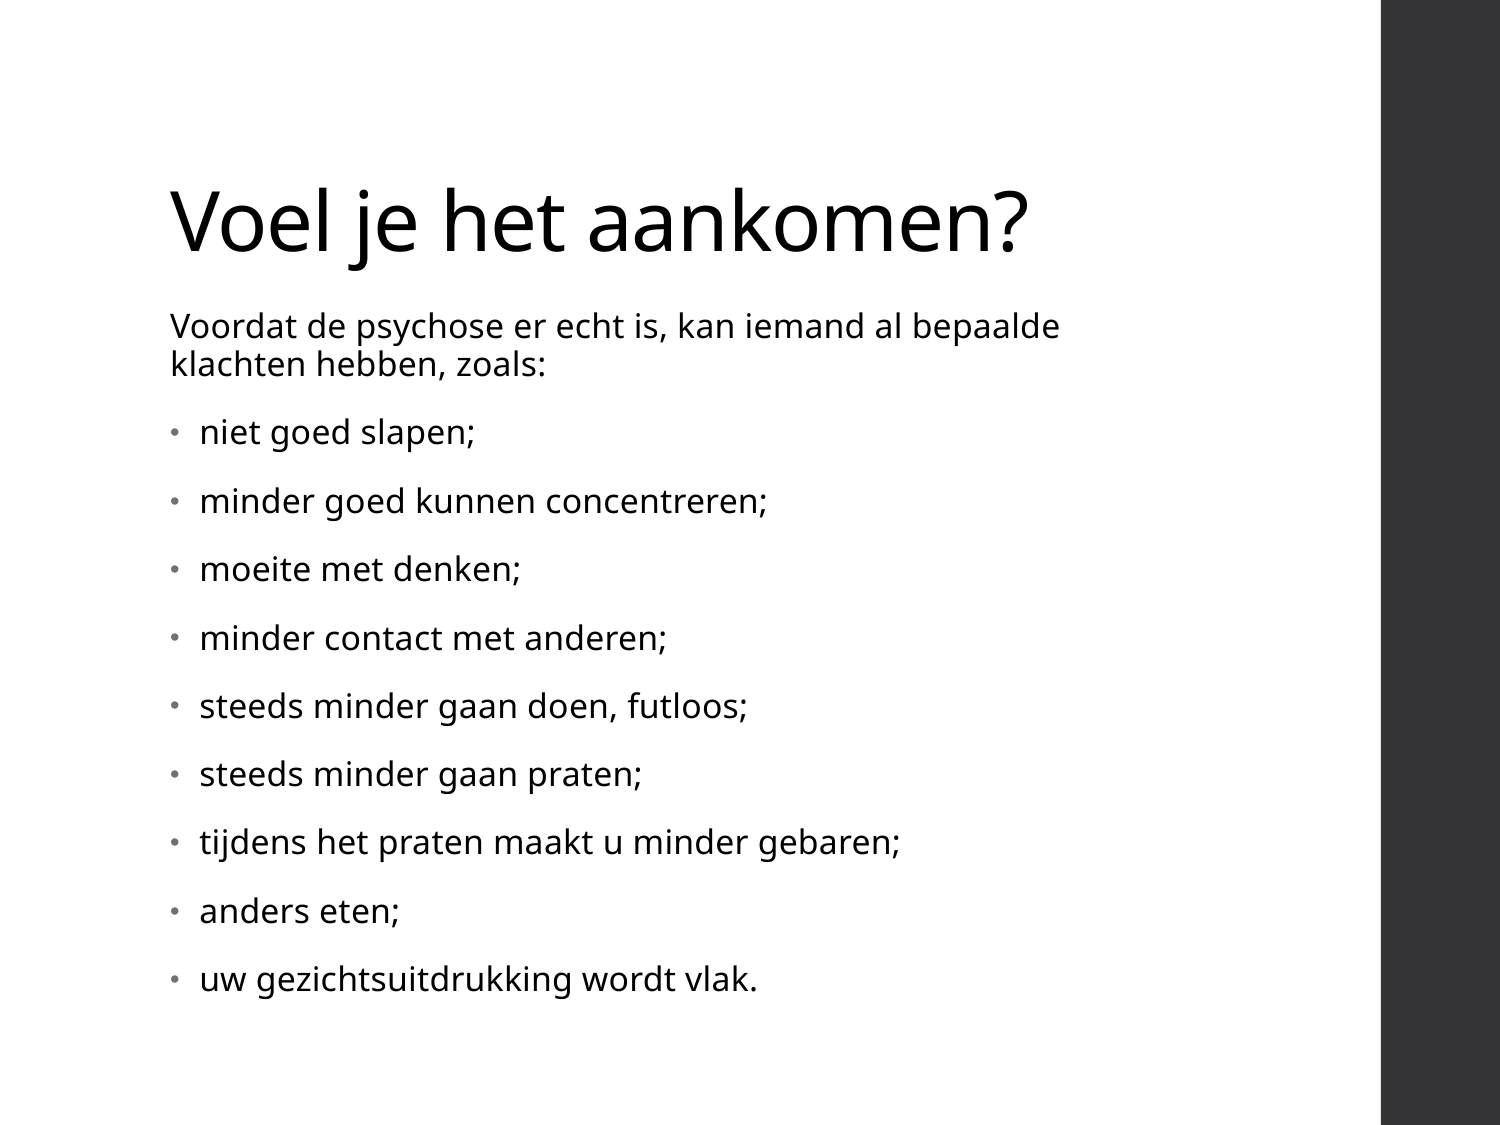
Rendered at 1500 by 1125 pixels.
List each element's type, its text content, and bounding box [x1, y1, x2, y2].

title Voel je het aankomen? [155, 60, 1348, 278]
list Voordat de psychose er echt is, kan iemand al bepaalde klachten hebben, zoals: niet goed slapen; minder goed kunnen concentreren; moeite met denken; minder contact met anderen; steeds minder gaan doen, futloos; steeds minder gaan praten; tijdens het praten maakt u minder gebaren; anders eten; uw gezichtsuitdrukking wordt vlak. [155, 299, 1213, 1014]
